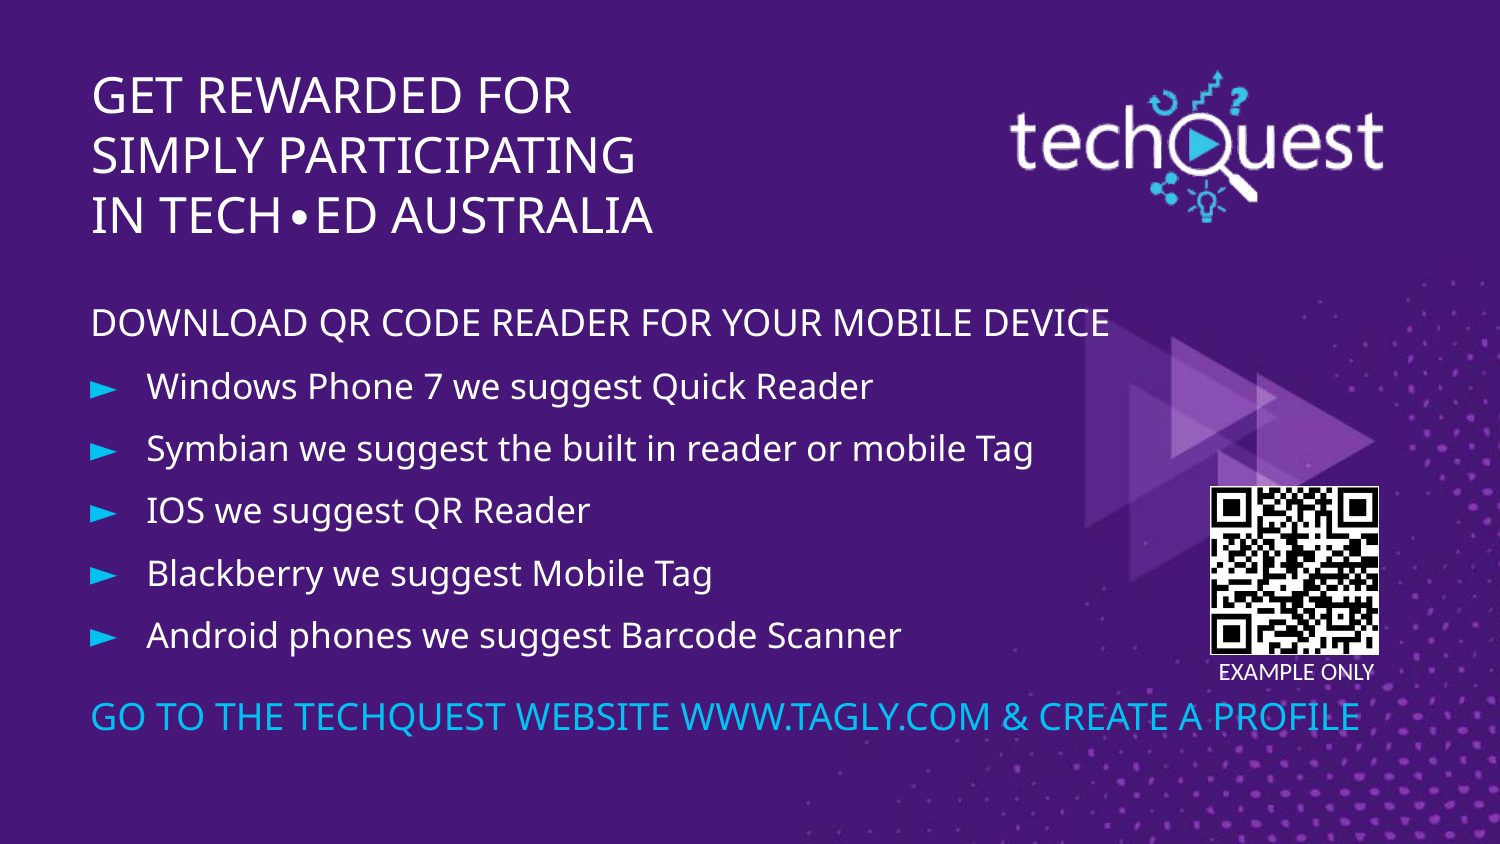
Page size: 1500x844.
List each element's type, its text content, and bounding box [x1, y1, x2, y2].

list GET REWARDED FOR SIMPLY PARTICIPATING IN TECH∙ED AUSTRALIA [76, 55, 823, 269]
picture [0, 0, 1500, 844]
text_box EXAMPLE ONLY [1203, 648, 1390, 694]
text_box DOWNLOAD QR CODE READER FOR YOUR MOBILE DEVICE Windows Phone 7 we suggest Quick Reader Symbian we suggest the built in reader or mobile Tag IOS we suggest QR Reader Blackberry we suggest Mobile Tag Android phones we suggest Barcode Scanner GO TO THE TECHQUEST WEBSITE WWW.TAGLY.COM & CREATE A PROFILE [74, 291, 1425, 813]
